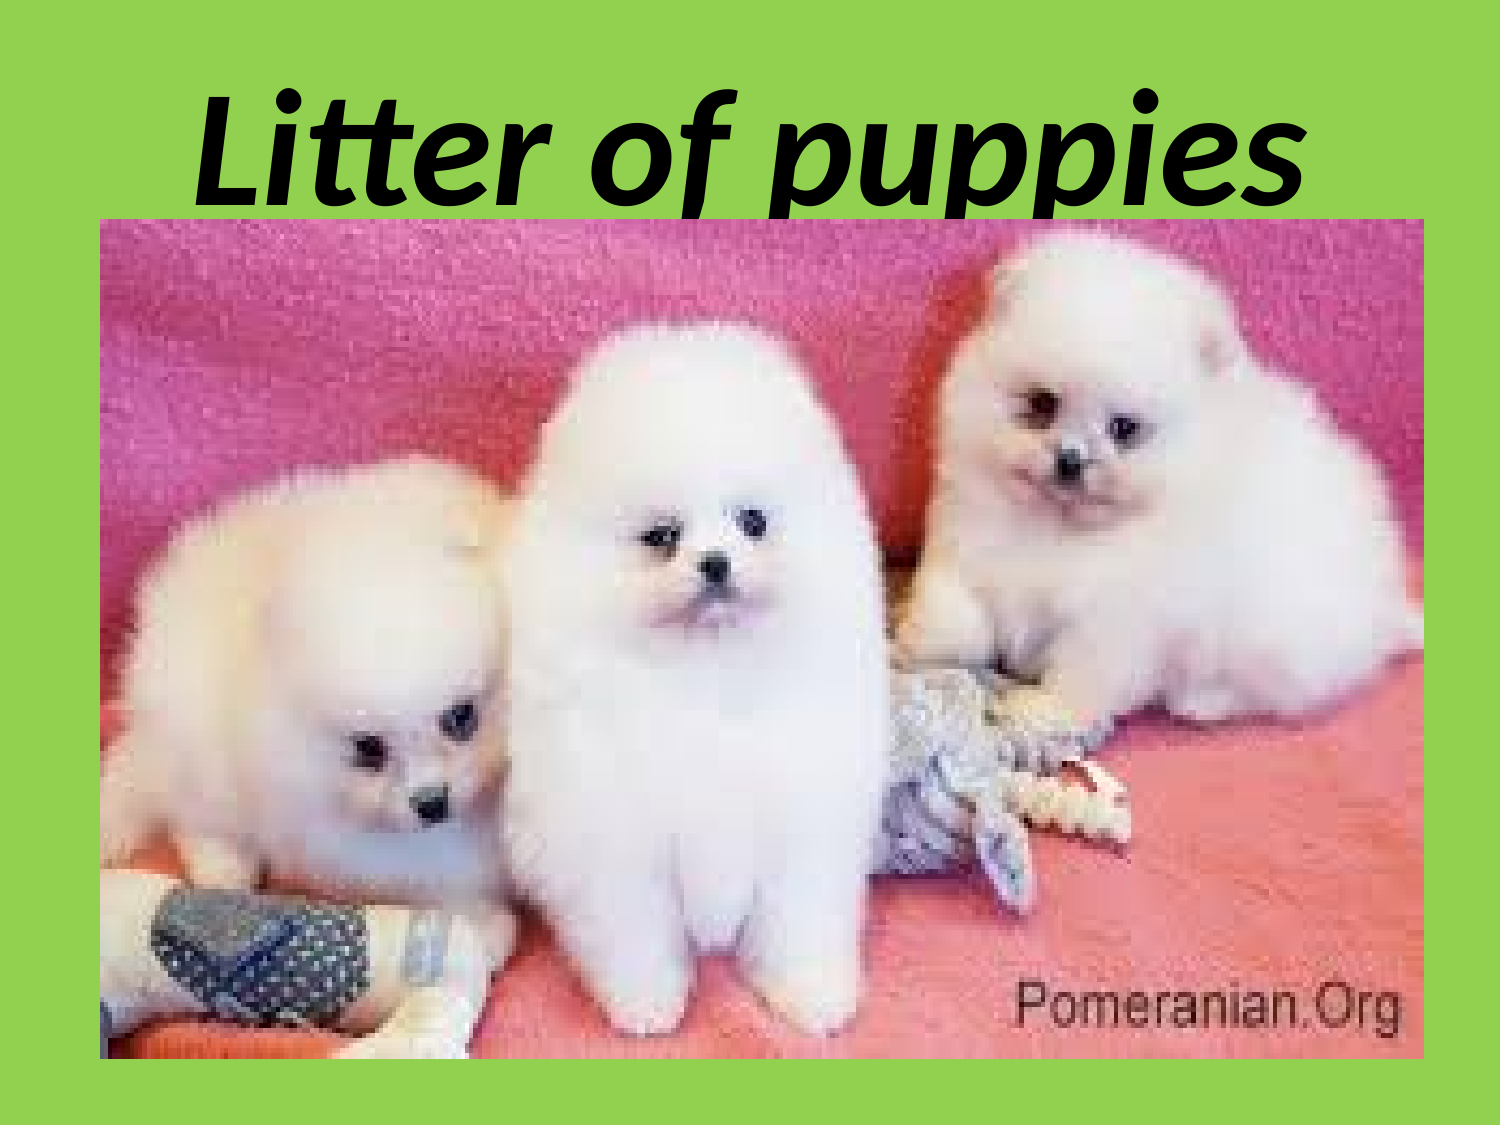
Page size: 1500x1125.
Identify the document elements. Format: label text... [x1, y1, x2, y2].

title Litter of puppies [75, 45, 1425, 233]
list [100, 219, 1424, 1059]
